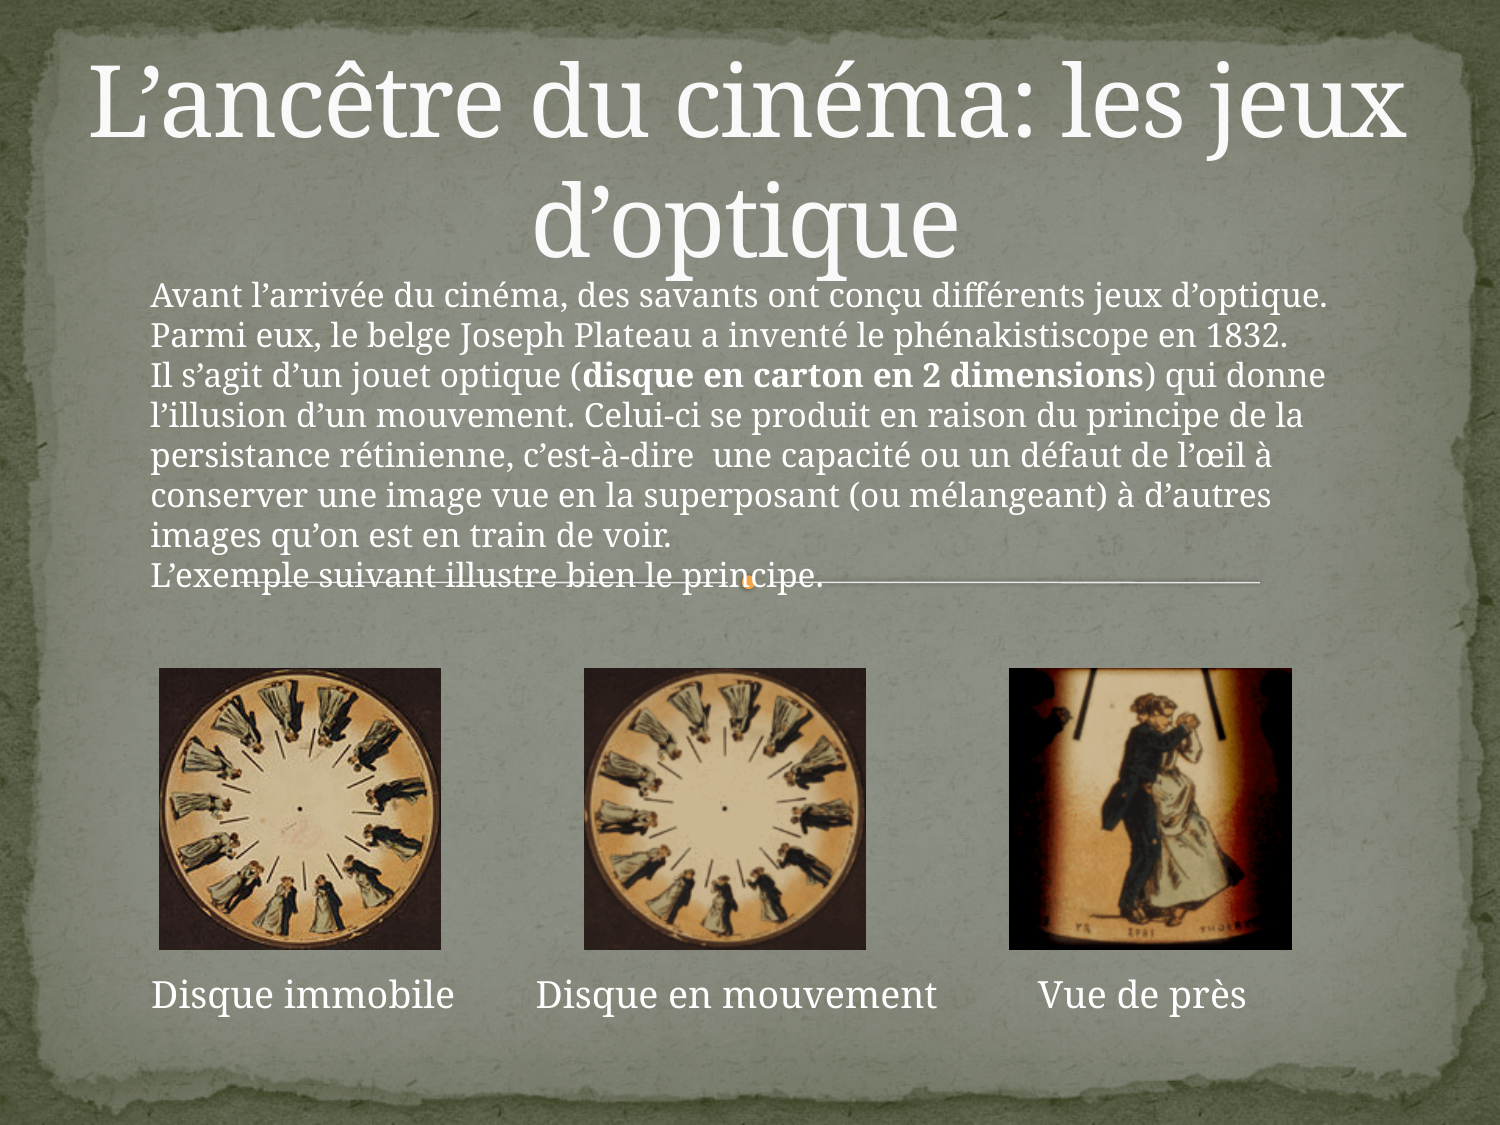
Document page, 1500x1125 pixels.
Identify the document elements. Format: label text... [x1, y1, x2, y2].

text_box Disque en mouvement [520, 964, 953, 1024]
title L’ancêtre du cinéma: les jeux d’optique [64, 137, 1428, 286]
picture [1009, 668, 1292, 950]
text_box Vue de près [1023, 964, 1262, 1024]
text_box Avant l’arrivée du cinéma, des savants ont conçu différents jeux d’optique. Parmi eux, le belge Joseph Plateau a inventé le phénakistiscope en 1832. Il s’agit d’un jouet optique (disque en carton en 2 dimensions) qui donne l’illusion d’un mouvement. Celui-ci se produit en raison du principe de la persistance rétinienne, c’est-à-dire une capacité ou un défaut de l’œil à conserver une image vue en la superposant (ou mélangeant) à d’autres images qu’on est en train de voir. L’exemple suivant illustre bien le principe. [135, 267, 1376, 647]
picture [159, 668, 441, 950]
text_box Disque immobile [136, 964, 471, 1024]
picture [584, 668, 866, 950]
